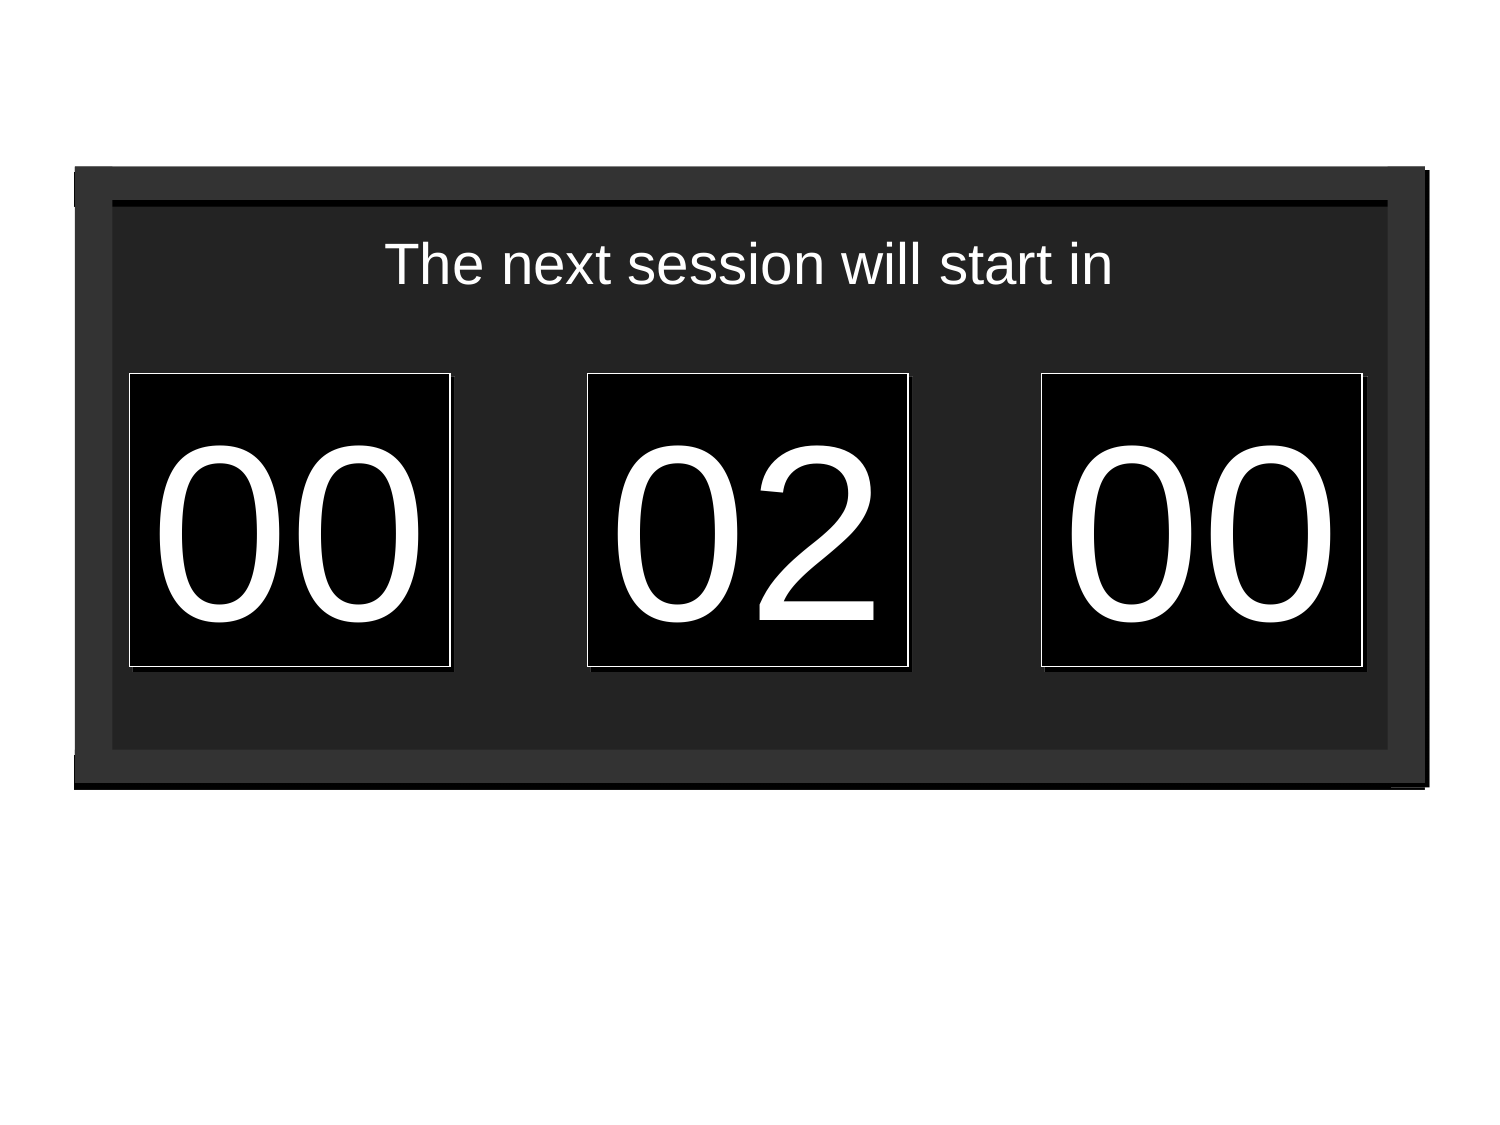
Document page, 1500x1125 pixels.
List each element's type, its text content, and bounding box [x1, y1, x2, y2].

text_box 02 [587, 373, 908, 667]
text_box 00 [129, 373, 450, 667]
